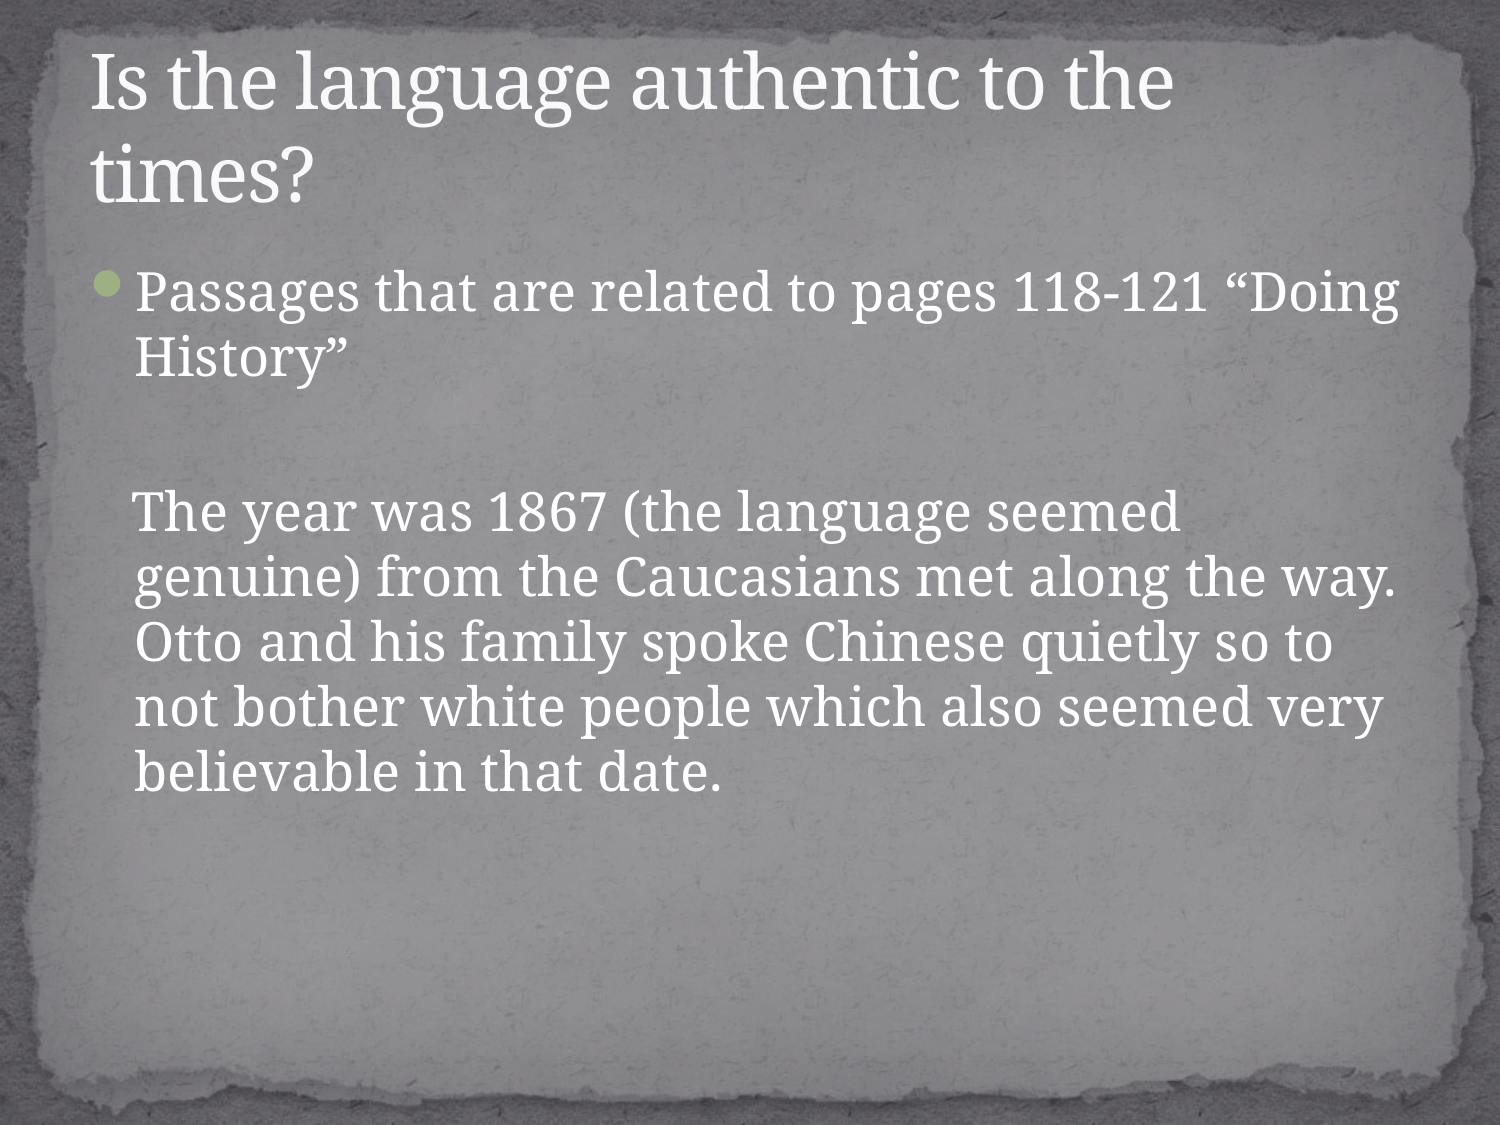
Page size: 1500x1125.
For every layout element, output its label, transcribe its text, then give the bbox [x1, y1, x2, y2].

list Passages that are related to pages 118-121 “Doing History” The year was 1867 (the language seemed genuine) from the Caucasians met along the way. Otto and his family spoke Chinese quietly so to not bother white people which also seemed very believable in that date. [75, 249, 1425, 1000]
title Is the language authentic to the times? [74, 24, 1425, 225]
